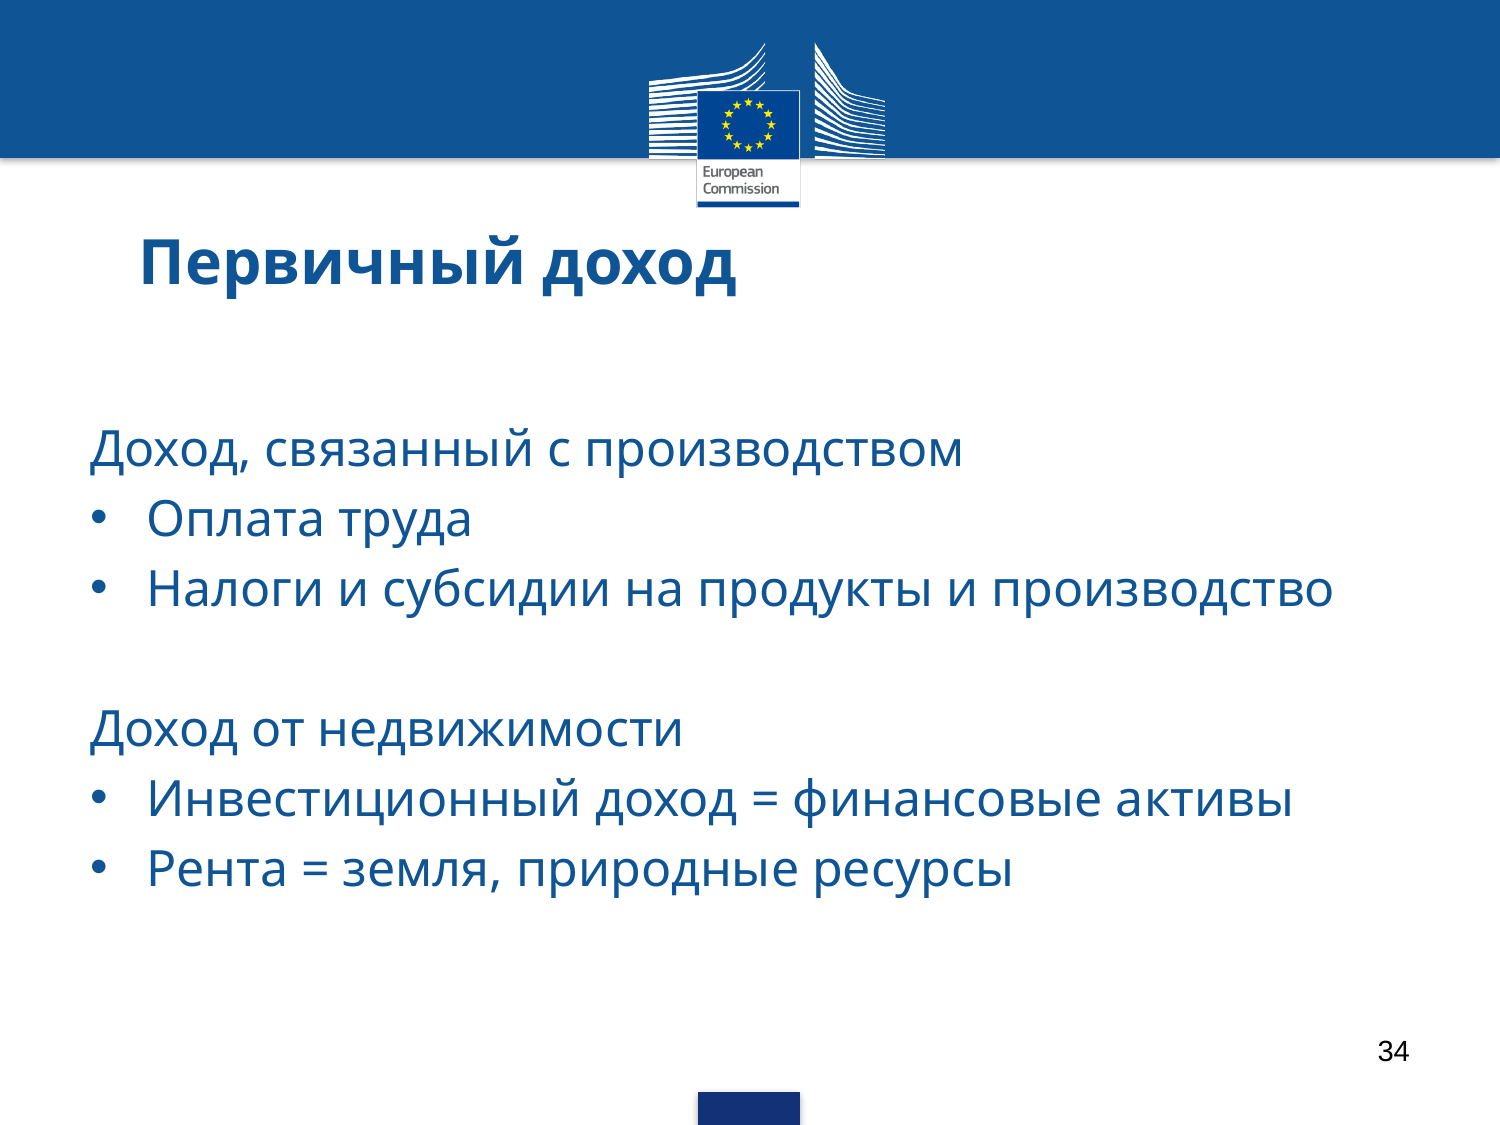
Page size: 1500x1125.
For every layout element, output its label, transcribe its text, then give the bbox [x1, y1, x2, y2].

list Доход, связанный с производством Оплата труда Налоги и субсидии на продукты и производство Доход от недвижимости Инвестиционный доход = финансовые активы Рента = земля, природные ресурсы [75, 408, 1425, 988]
slide_number 34 [1074, 1024, 1425, 1103]
title Первичный доход [64, 219, 1415, 374]
picture [649, 42, 885, 208]
